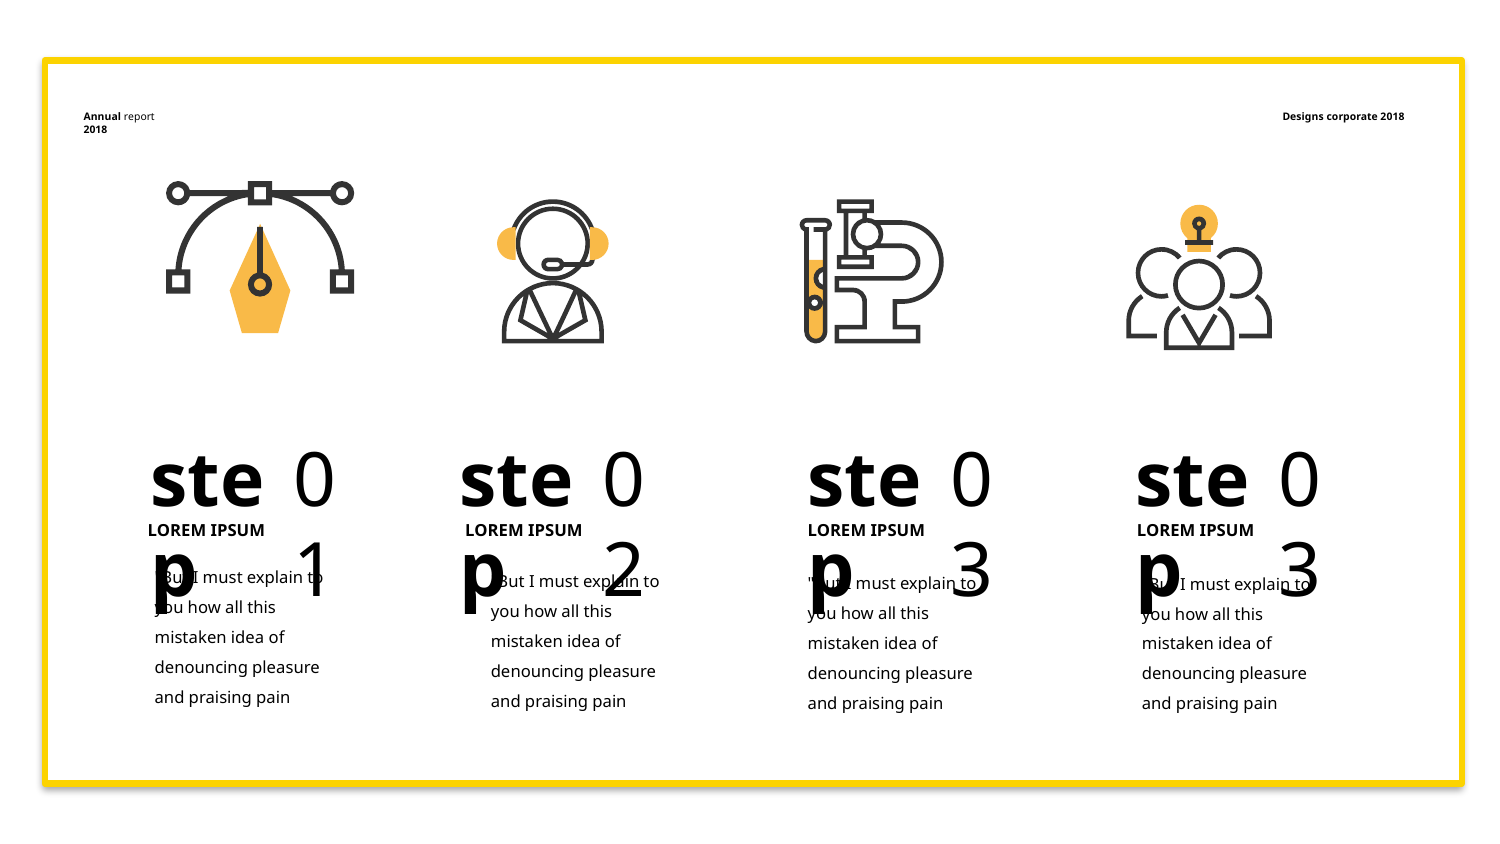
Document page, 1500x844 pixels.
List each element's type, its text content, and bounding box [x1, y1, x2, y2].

text_box LOREM IPSUM [1122, 512, 1328, 548]
text_box "But I must explain to you how all this mistaken idea of denouncing pleasure and praising pain [139, 549, 355, 715]
text_box "But I must explain to you how all this mistaken idea of denouncing pleasure and praising pain [475, 553, 691, 719]
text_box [165, 180, 355, 334]
text_box Designs corporate 2018 [1214, 102, 1420, 131]
text_box "But I must explain to you how all this mistaken idea of denouncing pleasure and praising pain [792, 555, 1008, 721]
text_box step [1120, 424, 1263, 620]
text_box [1126, 204, 1273, 351]
text_box 02 [587, 424, 686, 553]
text_box step [793, 424, 935, 555]
text_box 01 [278, 424, 386, 620]
text_box LOREM IPSUM [132, 512, 339, 548]
text_box "But I must explain to you how all this mistaken idea of denouncing pleasure and praising pain [1127, 620, 1342, 721]
text_box 03 [1263, 424, 1371, 620]
text_box step [135, 424, 278, 512]
text_box Annual report 2018 [68, 102, 291, 143]
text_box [799, 199, 945, 344]
text_box step [444, 424, 587, 620]
text_box [44, 60, 1463, 784]
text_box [496, 199, 609, 344]
text_box 03 [935, 424, 1044, 620]
text_box step [135, 548, 278, 620]
